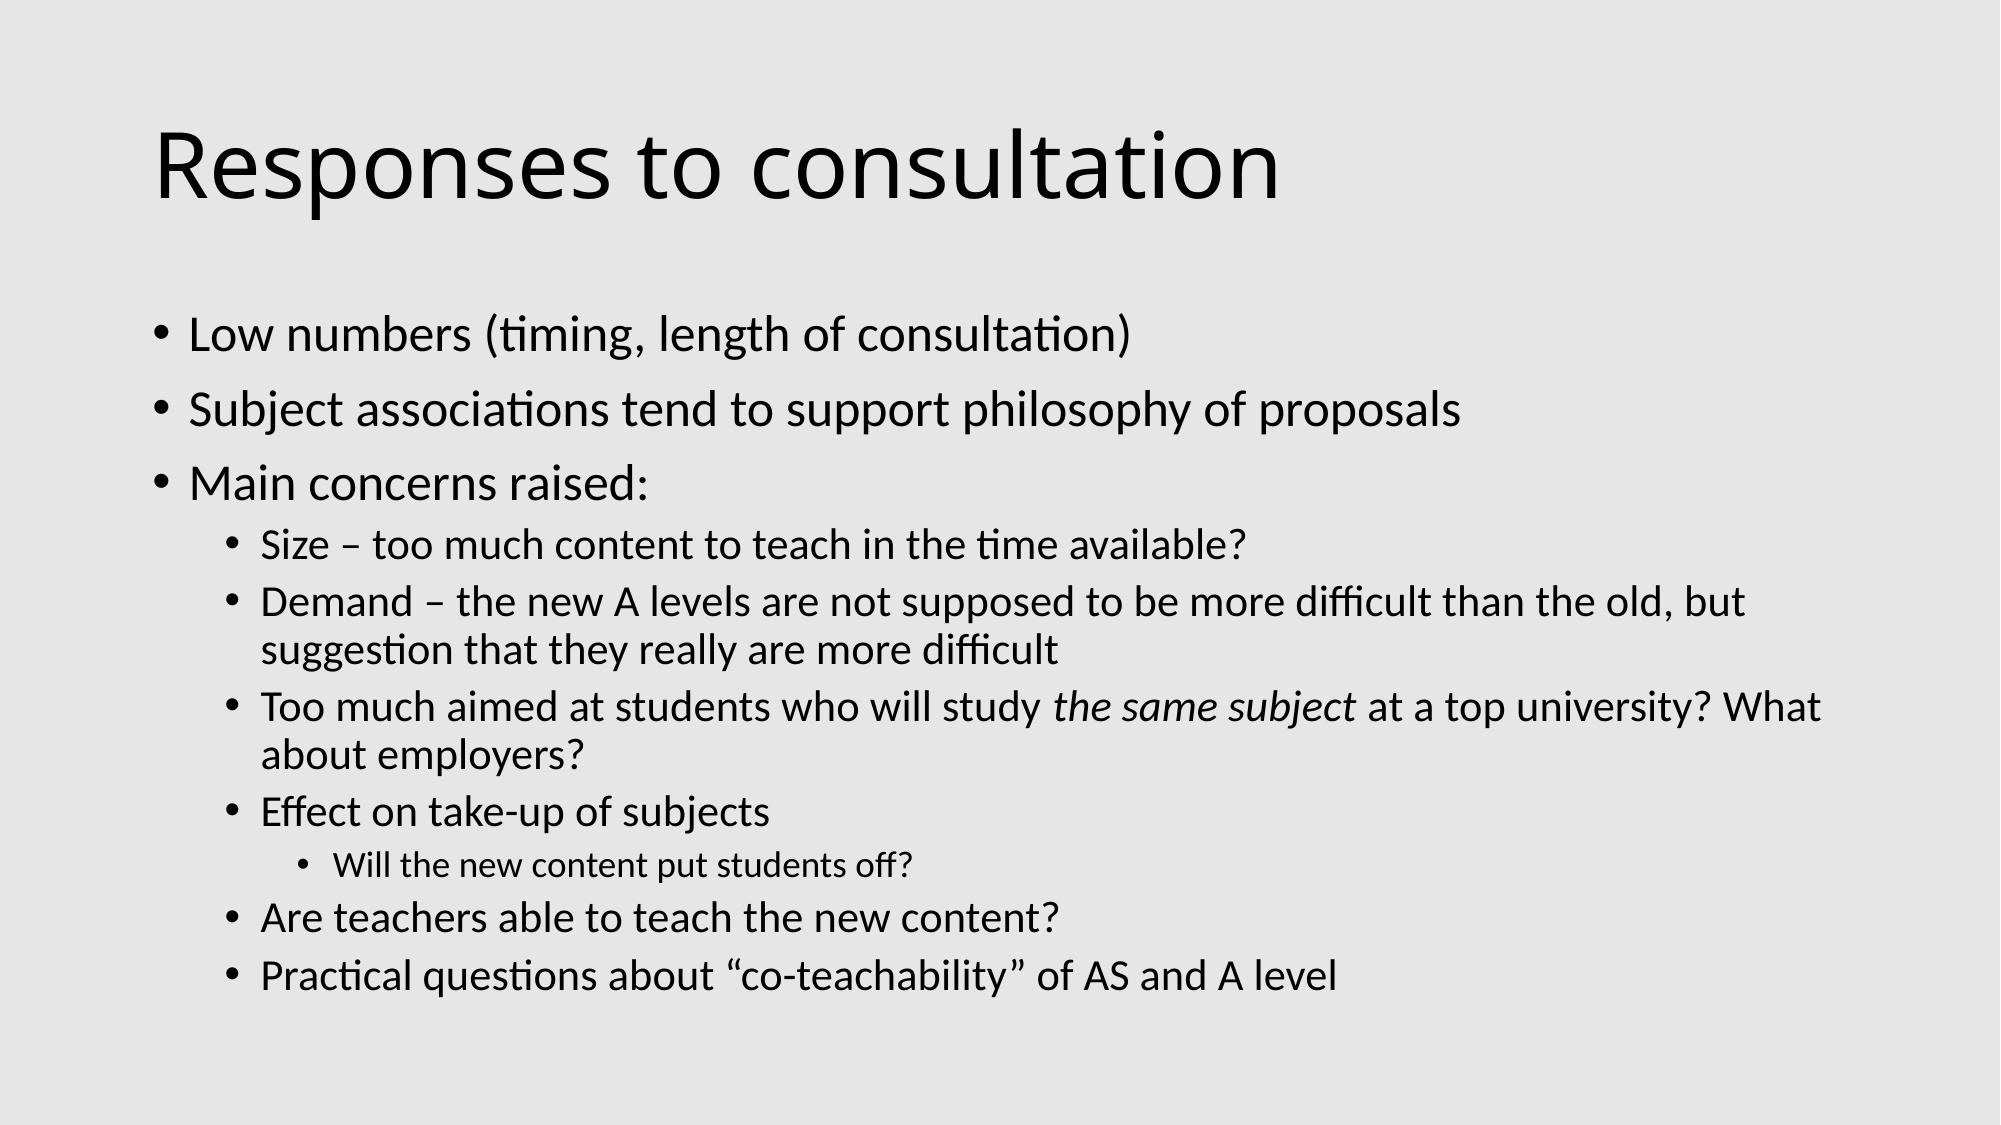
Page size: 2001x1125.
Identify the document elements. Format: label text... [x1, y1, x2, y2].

title Responses to consultation [137, 59, 1863, 278]
list Low numbers (timing, length of consultation) Subject associations tend to support philosophy of proposals Main concerns raised: Size – too much content to teach in the time available? Demand – the new A levels are not supposed to be more difficult than the old, but suggestion that they really are more difficult Too much aimed at students who will study the same subject at a top university? What about employers? Effect on take-up of subjects Will the new content put students off? Are teachers able to teach the new content? Practical questions about “co-teachability” of AS and A level [137, 299, 1863, 1014]
